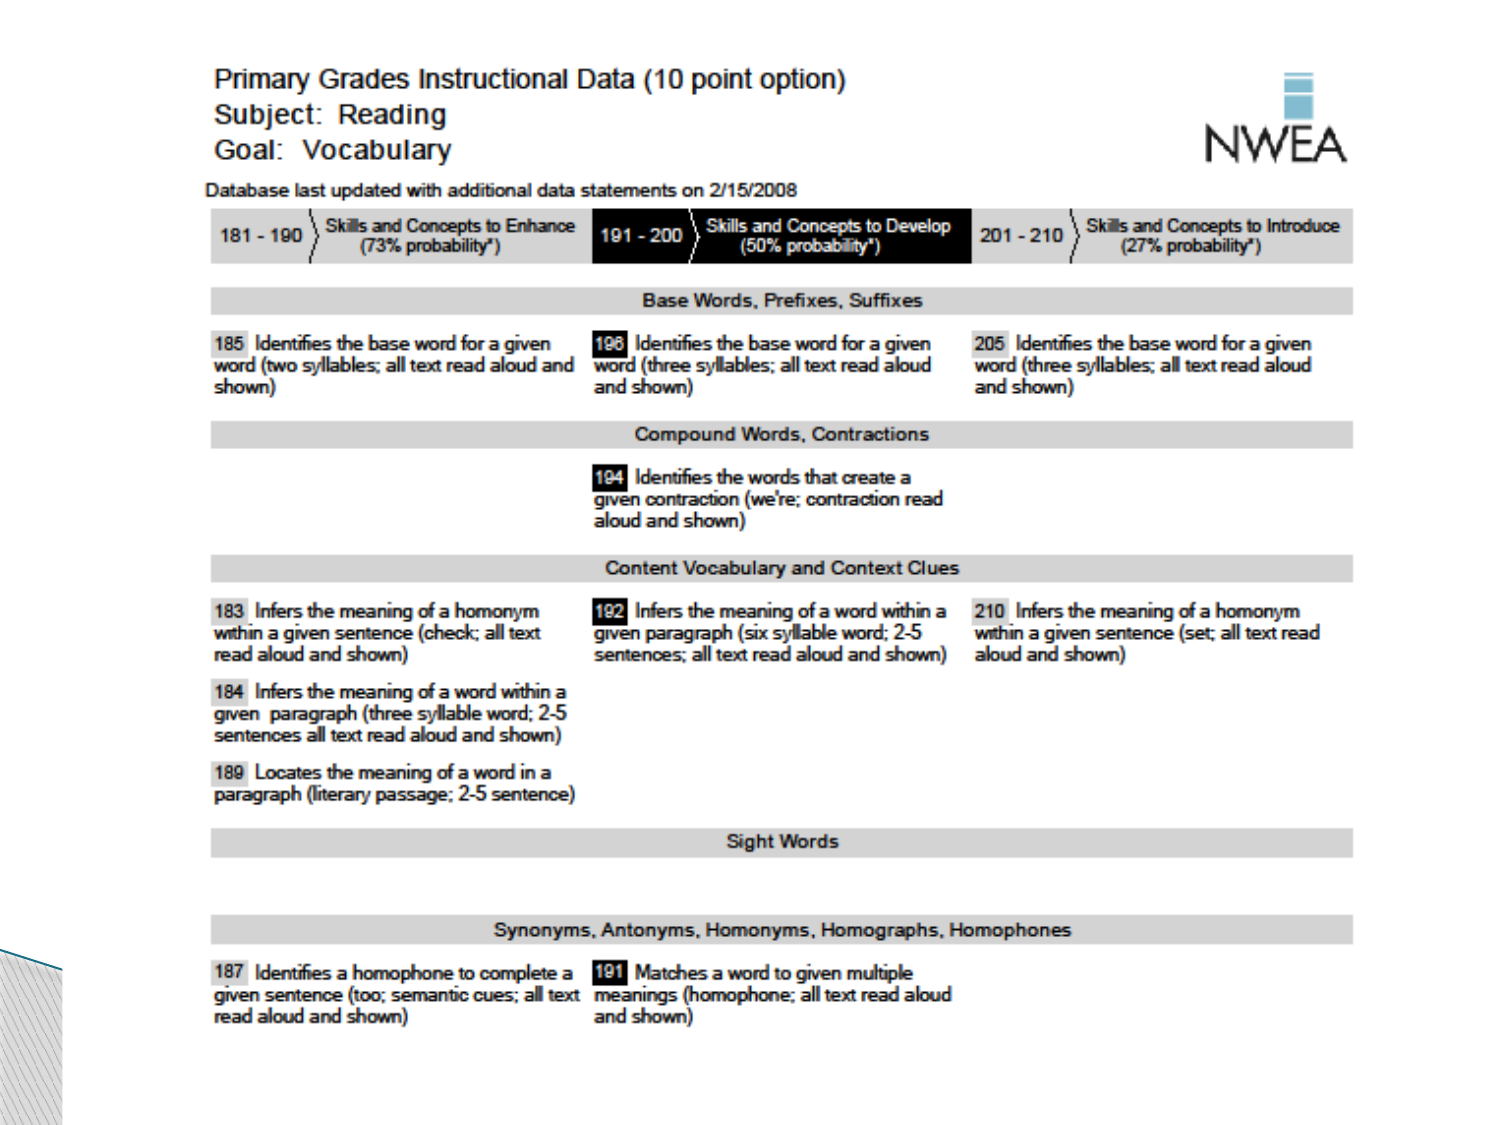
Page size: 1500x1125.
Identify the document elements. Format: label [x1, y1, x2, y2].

text_box [62, 0, 1500, 1125]
